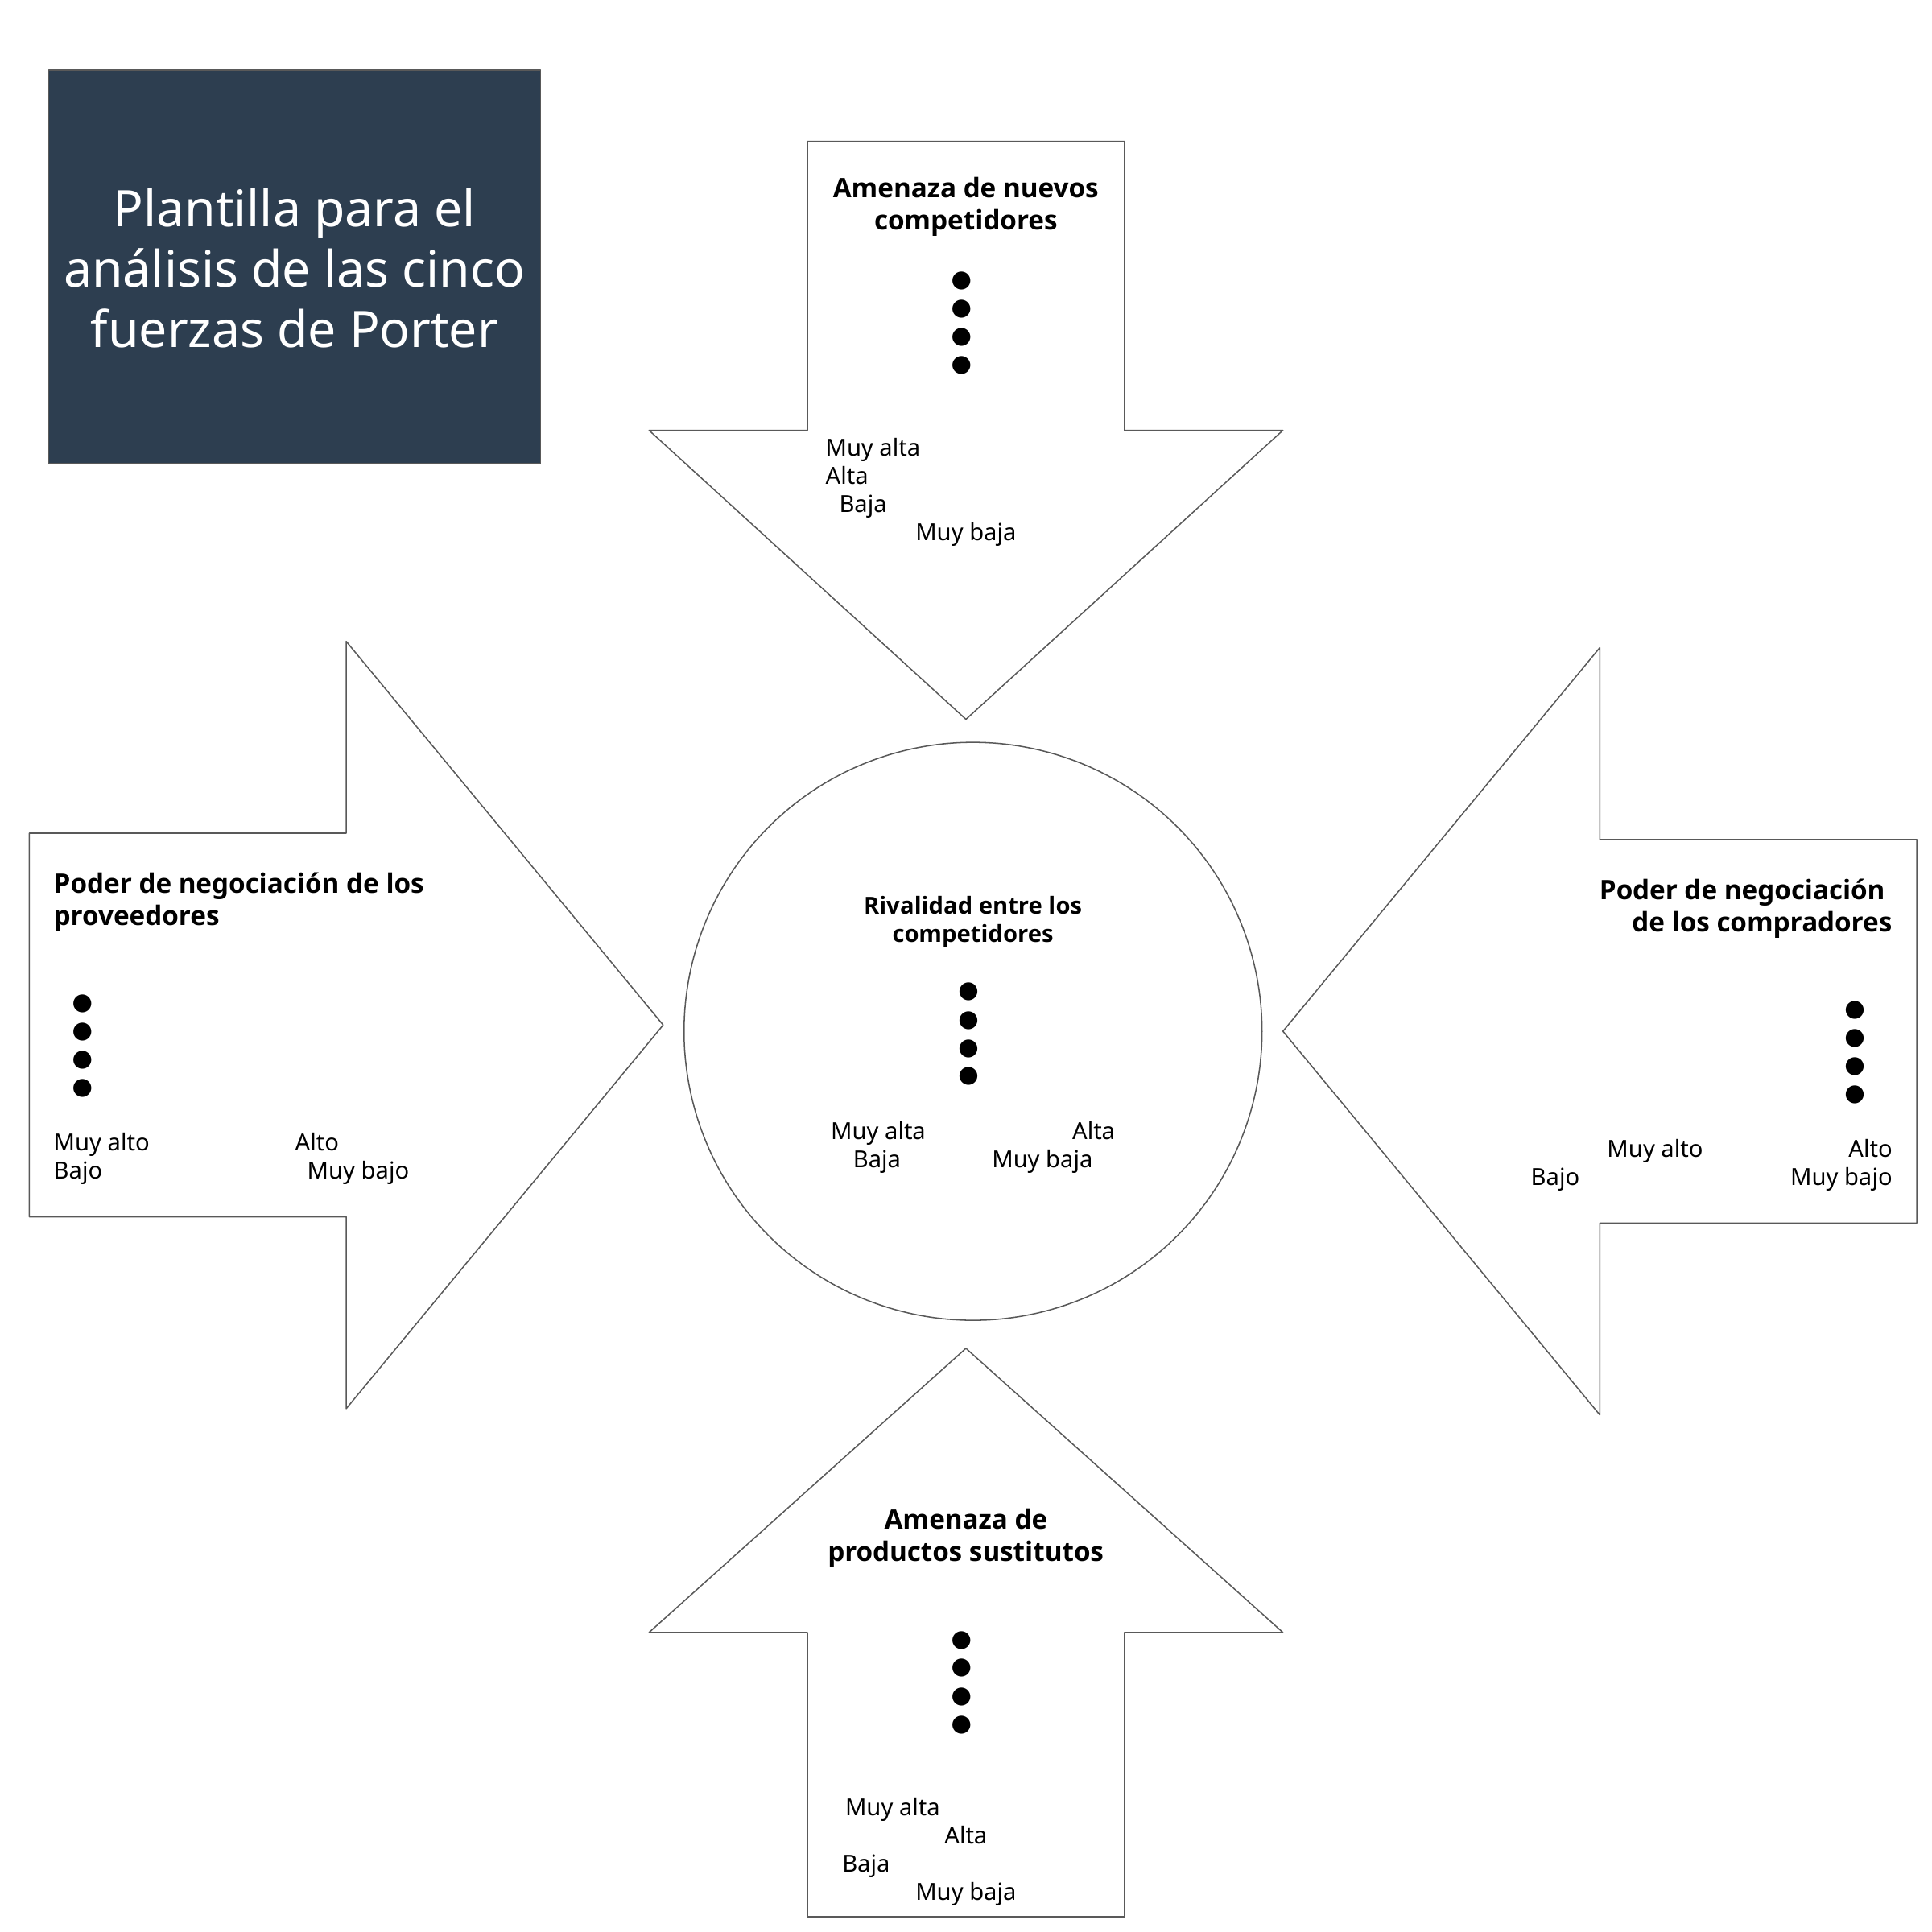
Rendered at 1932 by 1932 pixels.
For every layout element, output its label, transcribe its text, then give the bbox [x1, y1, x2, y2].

text_box Poder de negociación de los compradores Muy alto Alto Bajo Muy bajo [1282, 647, 1918, 1415]
text_box Amenaza de nuevos competidores Muy alta Alta Baja Muy baja [649, 141, 1283, 720]
text_box Poder de negociación de los proveedores Muy alto Alto Bajo Muy bajo [29, 641, 663, 1409]
text_box Plantilla para el análisis de las cinco fuerzas de Porter [48, 70, 541, 464]
text_box Rivalidad entre los competidores Muy alta Alta Baja Muy baja [683, 742, 1262, 1321]
text_box Amenaza de productos sustitutos Muy alta Alta Baja Muy baja [649, 1348, 1283, 1917]
